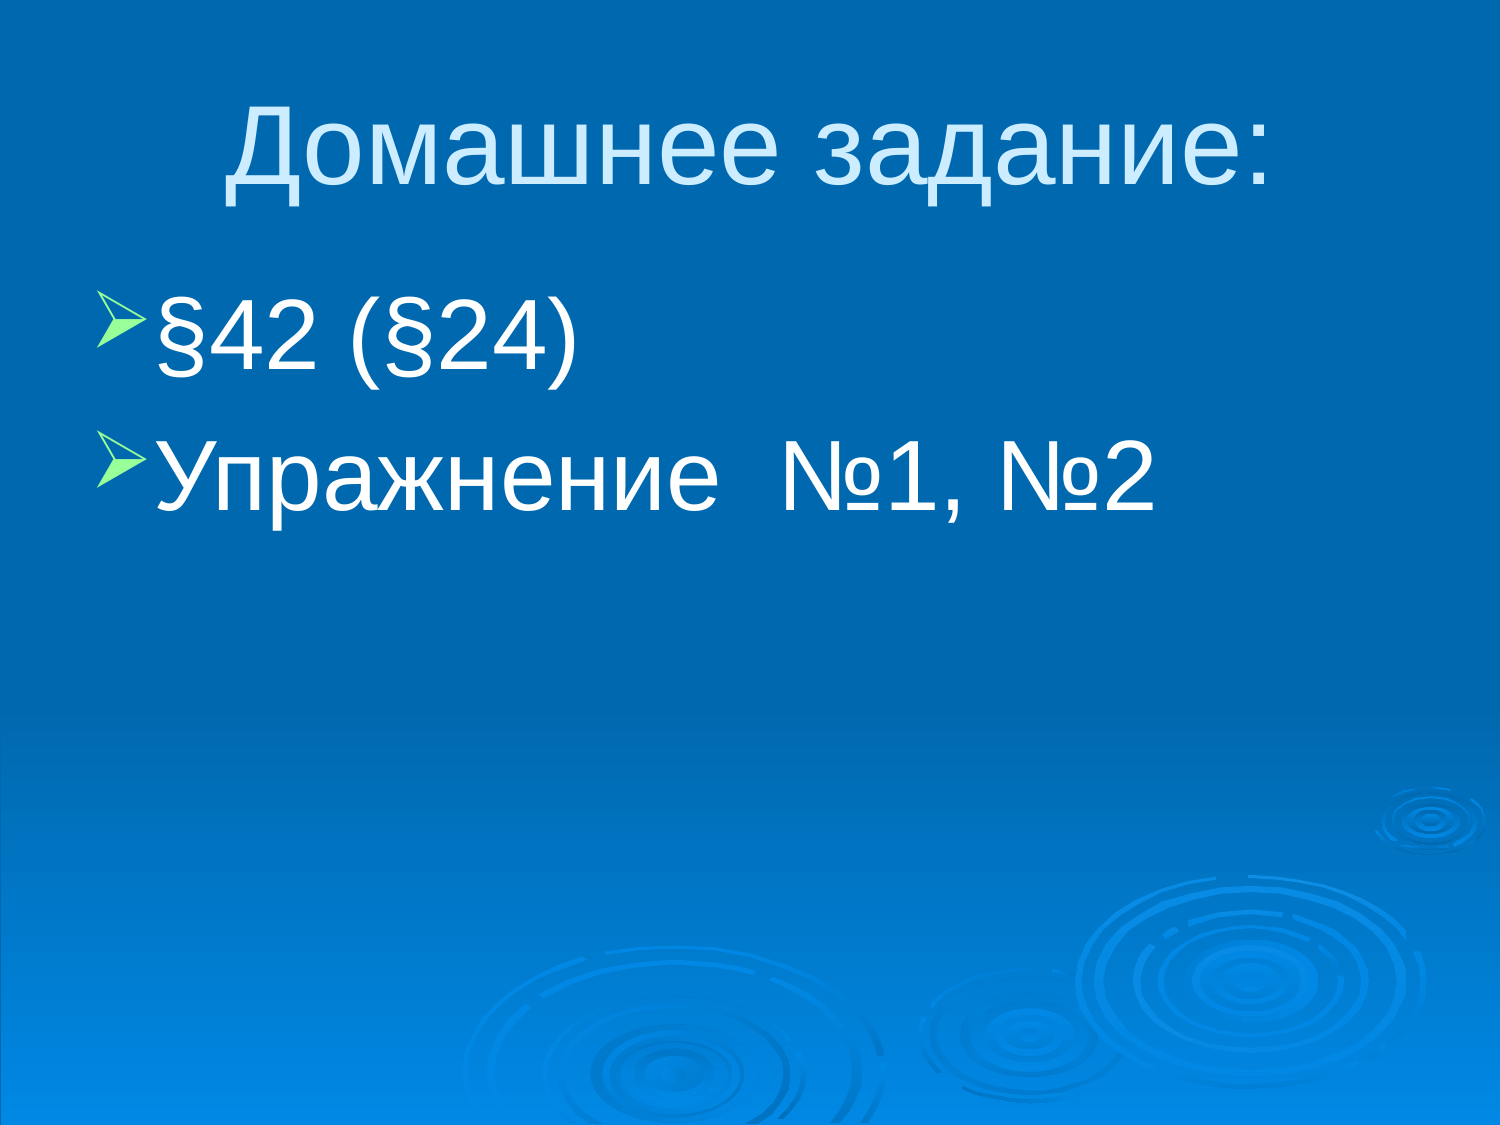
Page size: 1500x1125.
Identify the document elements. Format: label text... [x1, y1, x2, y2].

list §42 (§24) Упражнение №1, №2 [74, 262, 1426, 1006]
title Домашнее задание: [74, 45, 1426, 233]
